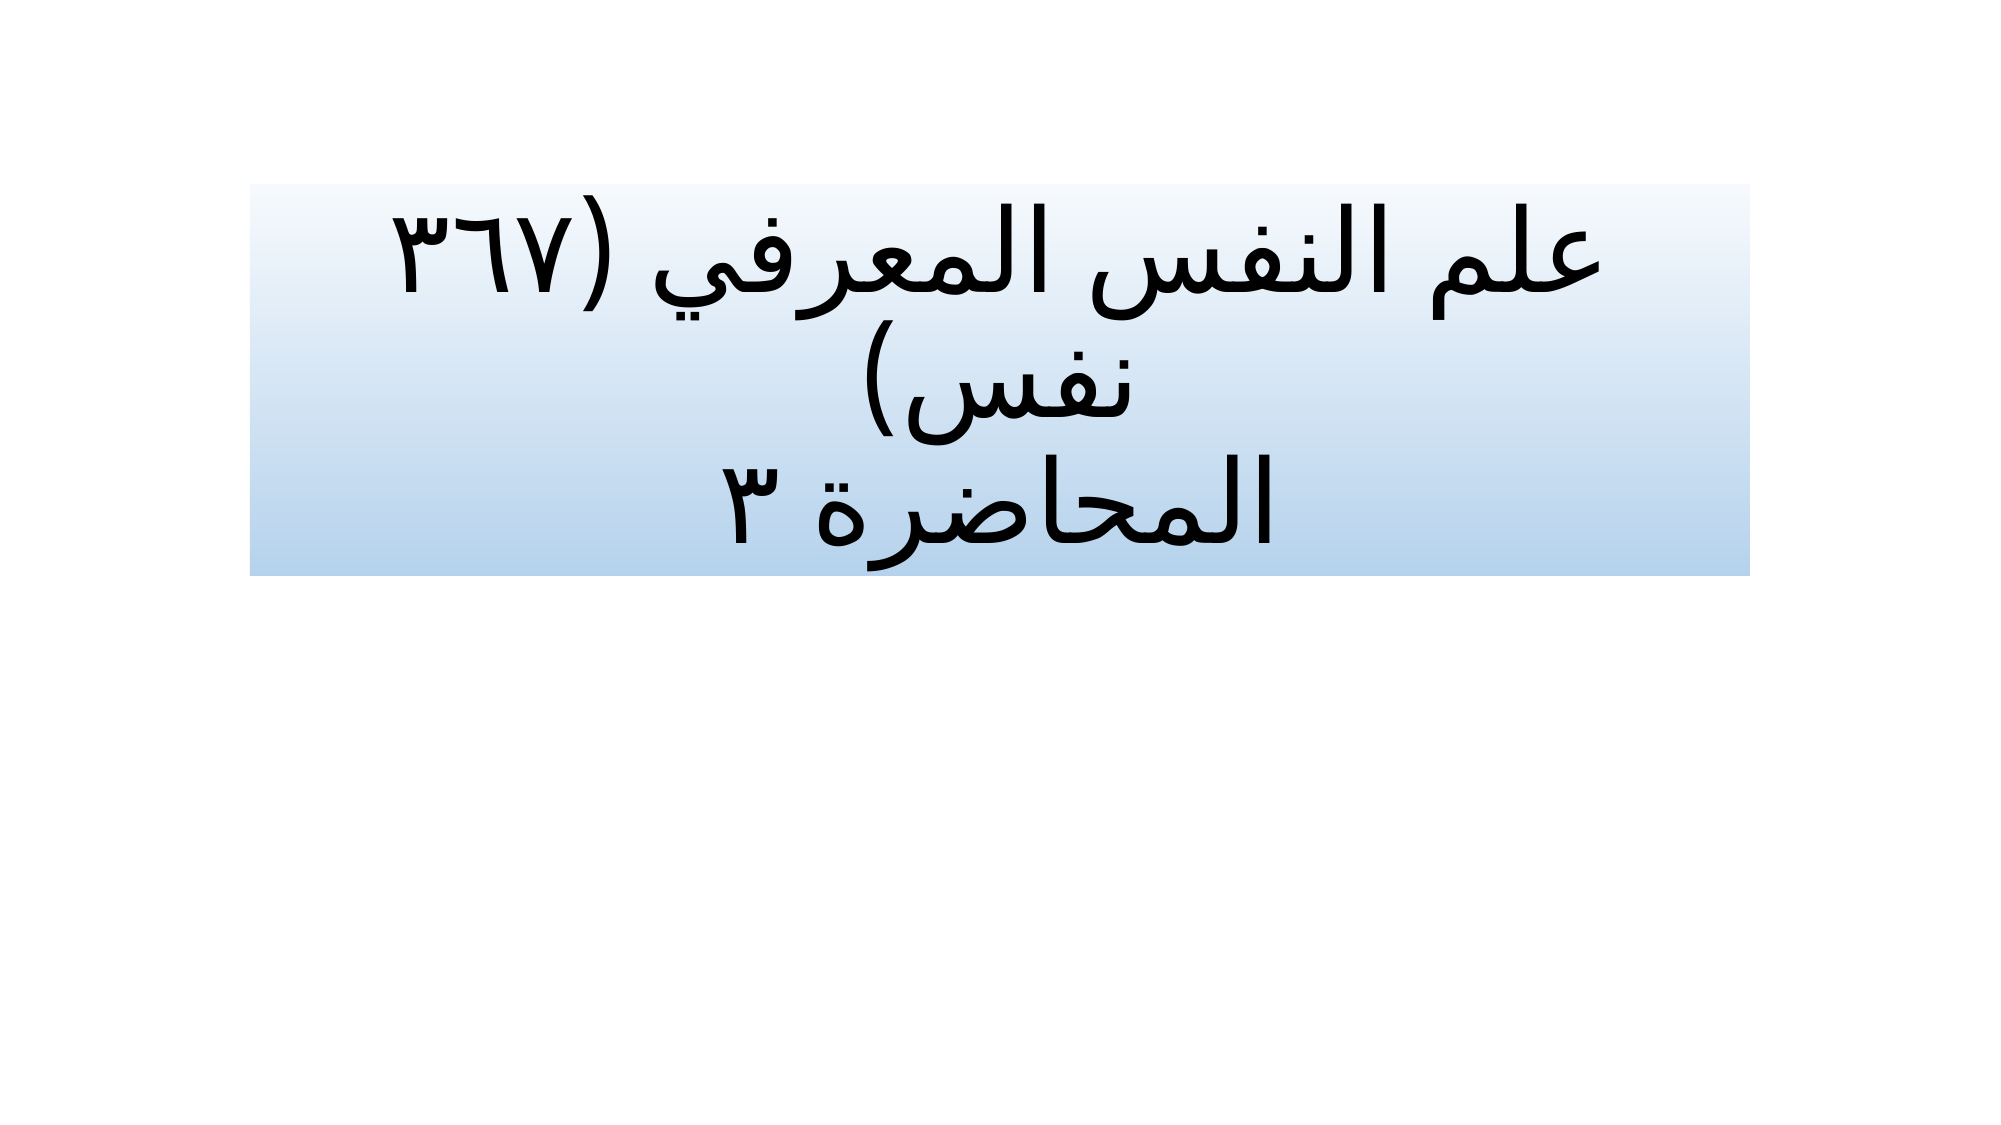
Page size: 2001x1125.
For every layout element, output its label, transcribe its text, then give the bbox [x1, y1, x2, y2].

title علم النفس المعرفي (٣٦٧ نفس) المحاضرة ٣ [249, 184, 1750, 576]
